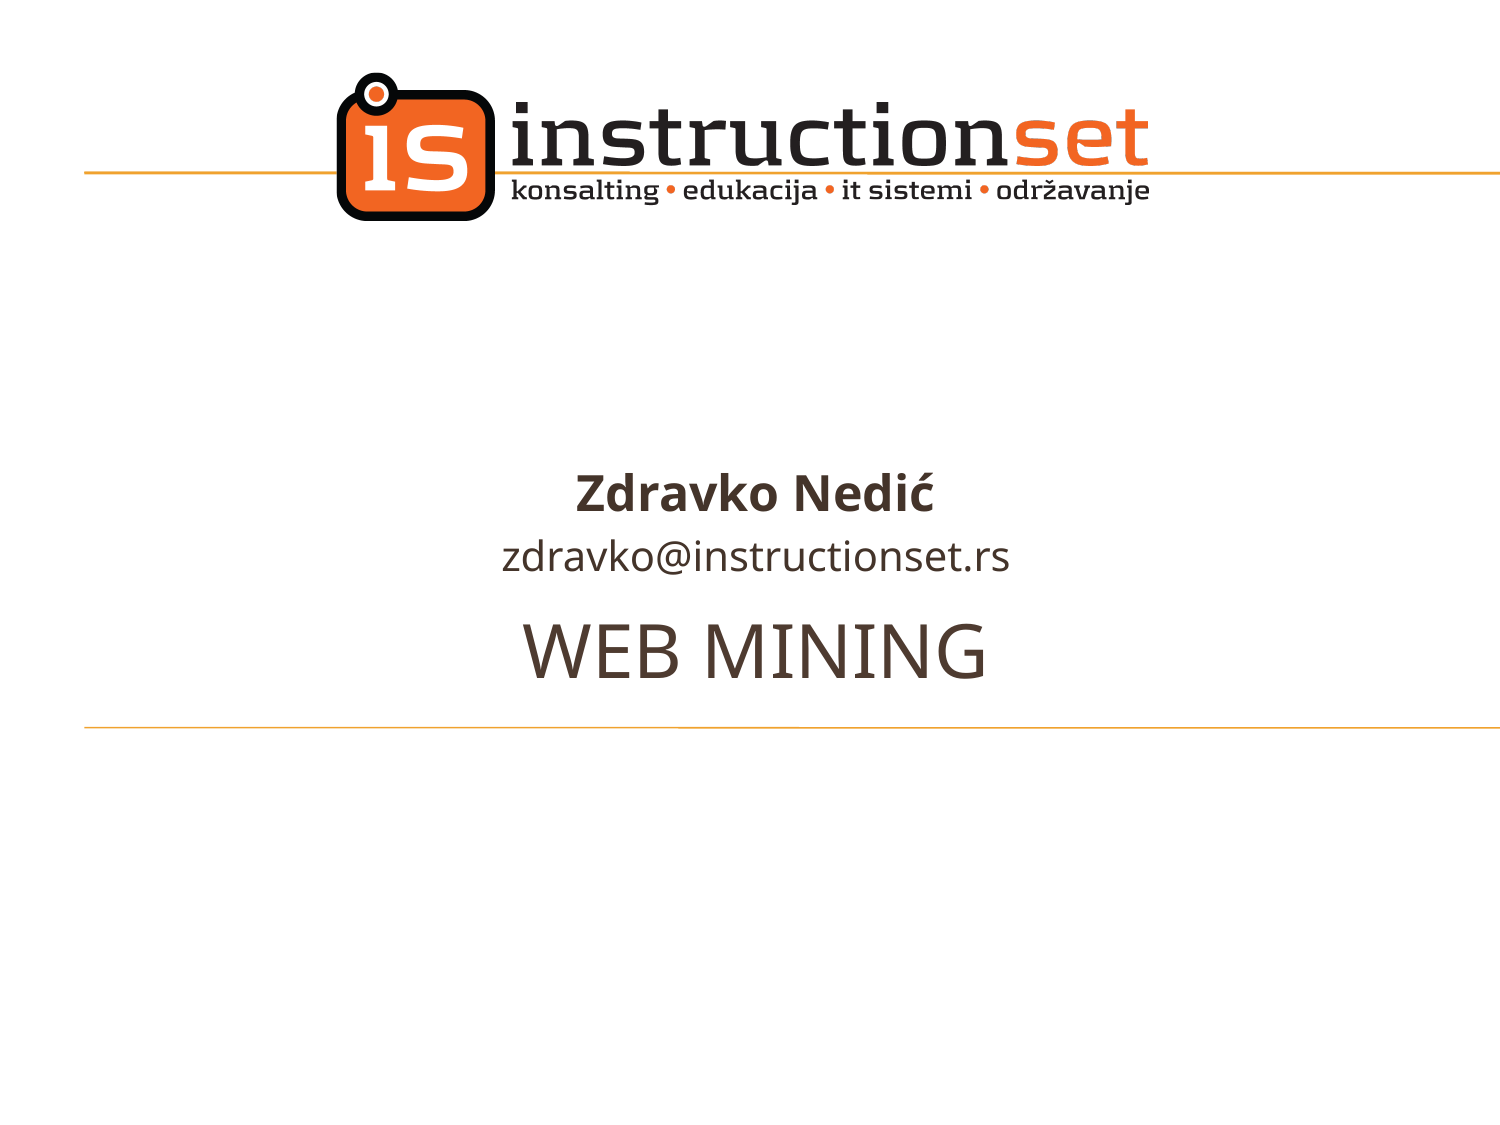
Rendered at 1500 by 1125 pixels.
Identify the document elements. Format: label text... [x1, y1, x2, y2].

title WEB MINING [62, 596, 1450, 797]
subtitle Zdravko Nedić zdravko@instructionset.rs [62, 437, 1451, 588]
picture [300, 43, 1186, 250]
